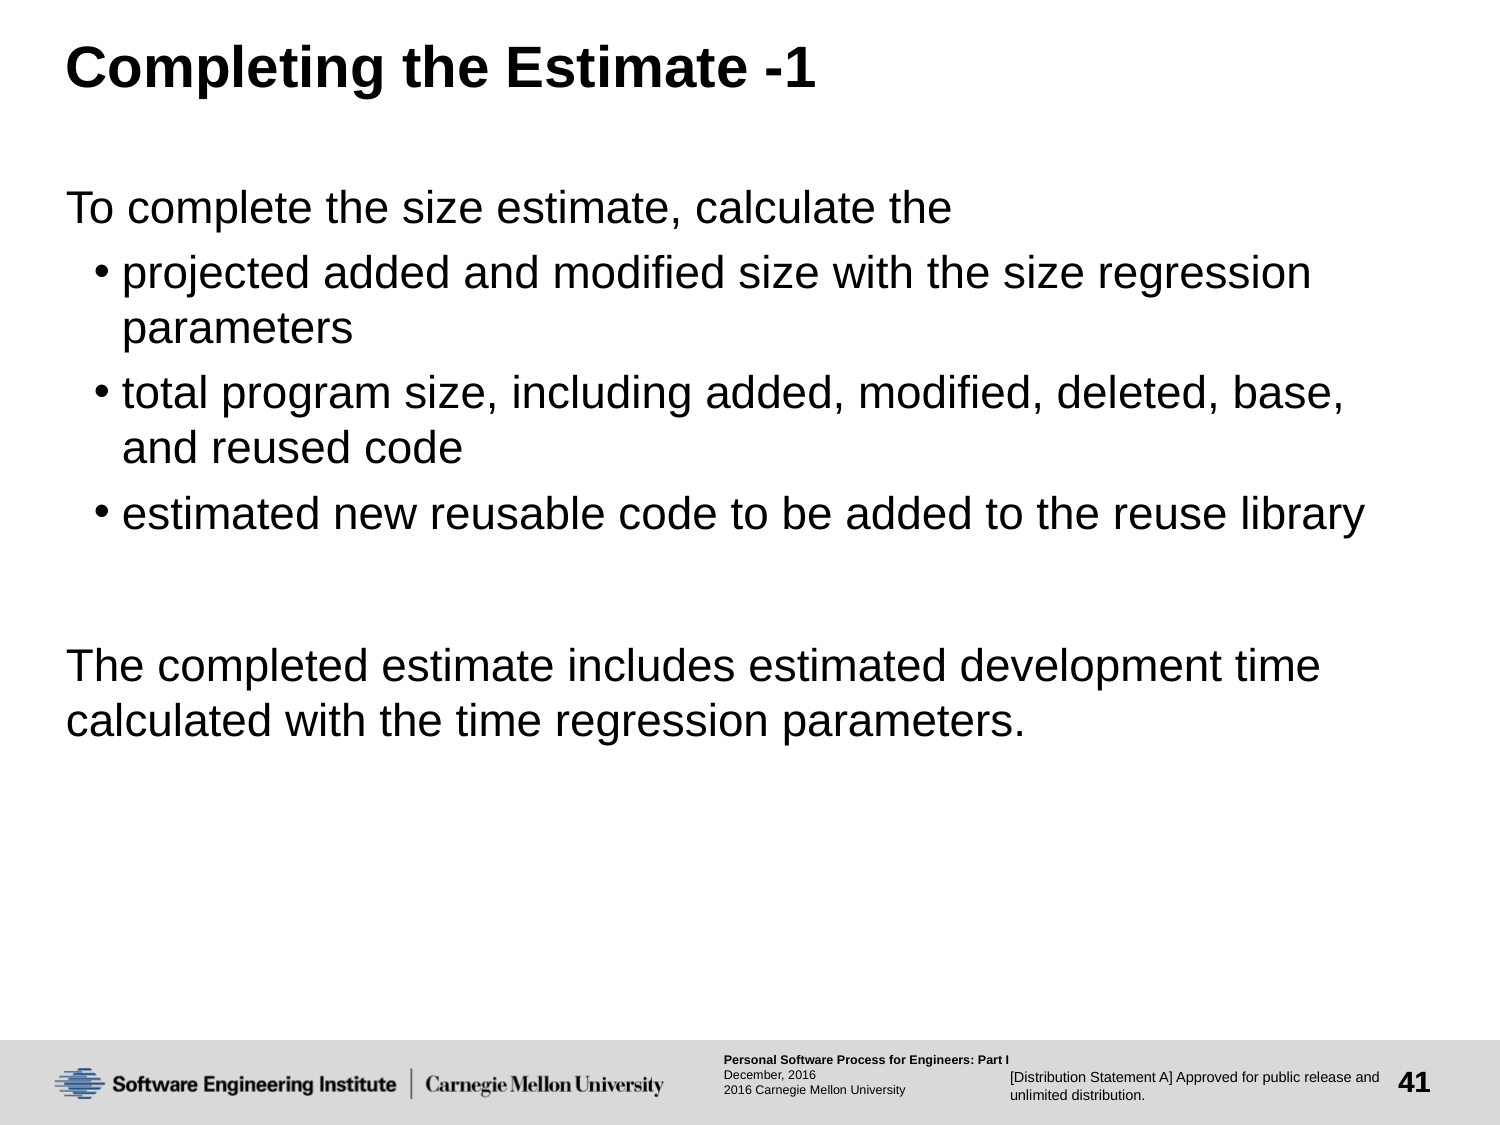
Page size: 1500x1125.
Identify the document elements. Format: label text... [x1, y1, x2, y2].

title Completing the Estimate -1 [65, 37, 1313, 148]
picture [46, 1061, 673, 1104]
list To complete the size estimate, calculate the projected added and modified size with the size regression parameters total program size, including added, modified, deleted, base, and reused code estimated new reusable code to be added to the reuse library The completed estimate includes estimated development time calculated with the time regression parameters. [65, 177, 1431, 1000]
